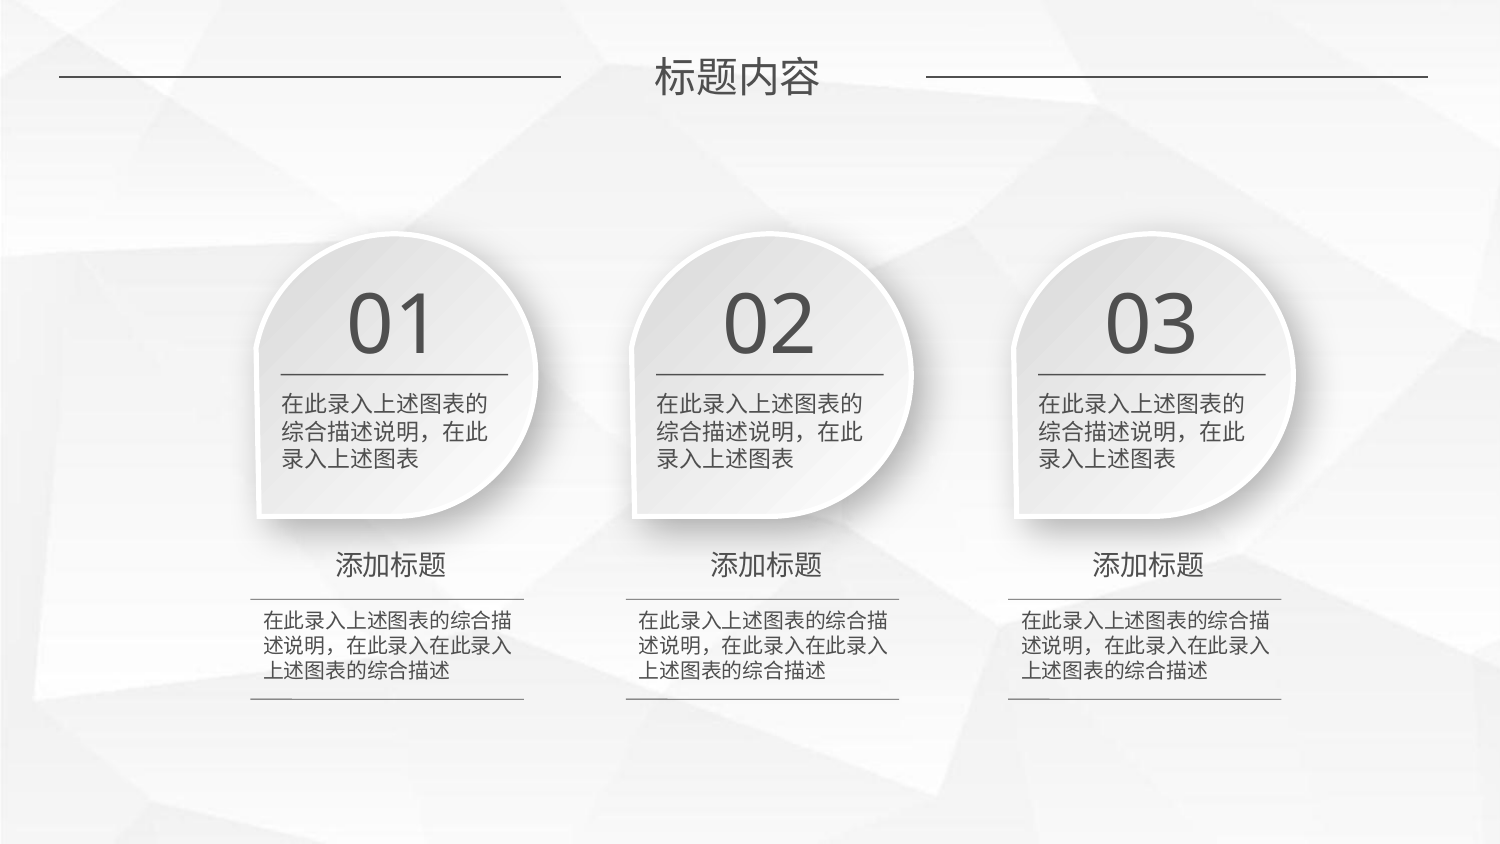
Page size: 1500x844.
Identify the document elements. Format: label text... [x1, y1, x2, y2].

text_box 添加标题 [1077, 539, 1220, 589]
text_box 在此录入上述图表的综合描述说明，在此录入在此录入上述图表的综合描述 [624, 599, 912, 715]
picture [0, 0, 1500, 844]
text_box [631, 233, 912, 517]
text_box 添加标题 [320, 539, 462, 589]
text_box 标题内容 [608, 43, 868, 109]
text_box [1013, 233, 1294, 517]
text_box 添加标题 [695, 539, 838, 589]
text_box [256, 233, 536, 517]
text_box 在此录入上述图表的综合描述说明，在此录入在此录入上述图表的综合描述 [1006, 599, 1294, 715]
text_box 在此录入上述图表的综合描述说明，在此录入在此录入上述图表的综合描述 [248, 599, 536, 715]
